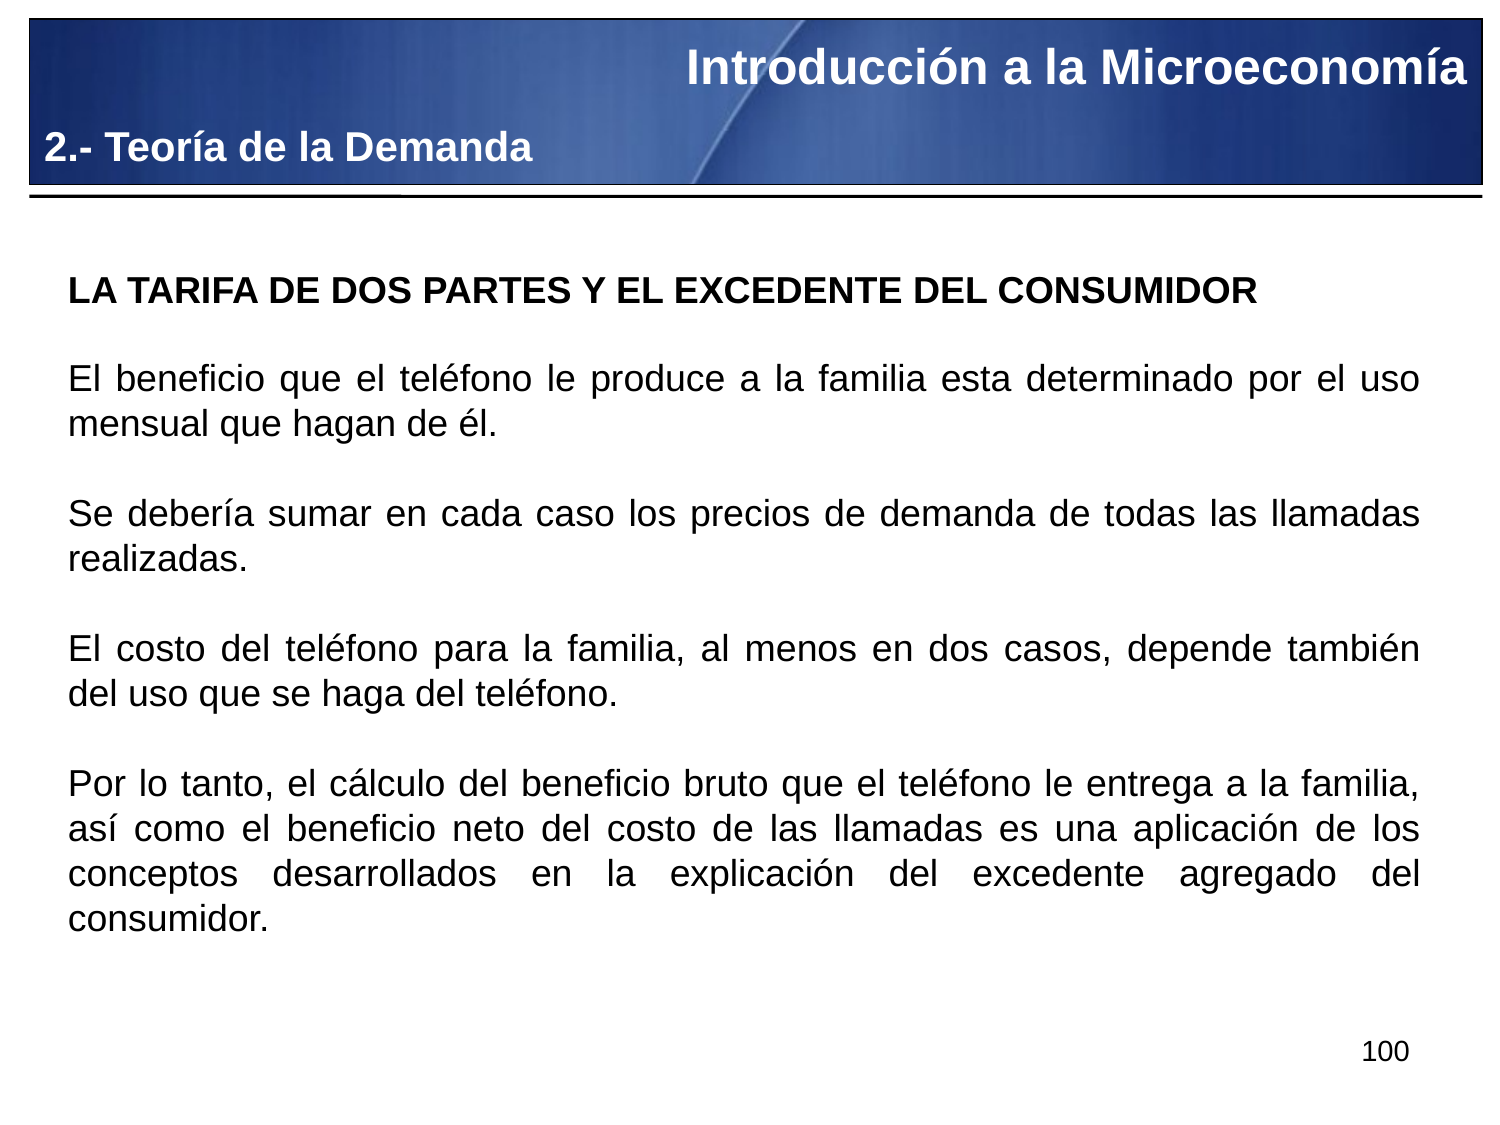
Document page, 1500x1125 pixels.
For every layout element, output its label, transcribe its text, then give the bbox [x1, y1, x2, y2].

text_box Introducción a la Microeconomía [608, 26, 1483, 102]
text_box [29, 19, 1483, 185]
text_box El beneficio que el teléfono le produce a la familia esta determinado por el uso mensual que hagan de él. Se debería sumar en cada caso los precios de demanda de todas las llamadas realizadas. El costo del teléfono para la familia, al menos en dos casos, depende también del uso que se haga del teléfono. Por lo tanto, el cálculo del beneficio bruto que el teléfono le entrega a la familia, así como el beneficio neto del costo de las llamadas es una aplicación de los conceptos desarrollados en la explicación del excedente agregado del consumidor. [53, 346, 1436, 947]
slide_number 100 [1074, 1024, 1426, 1103]
text_box 2.- Teoría de la Demanda [29, 112, 585, 178]
text_box LA TARIFA DE DOS PARTES Y EL EXCEDENTE DEL CONSUMIDOR [53, 259, 1436, 319]
